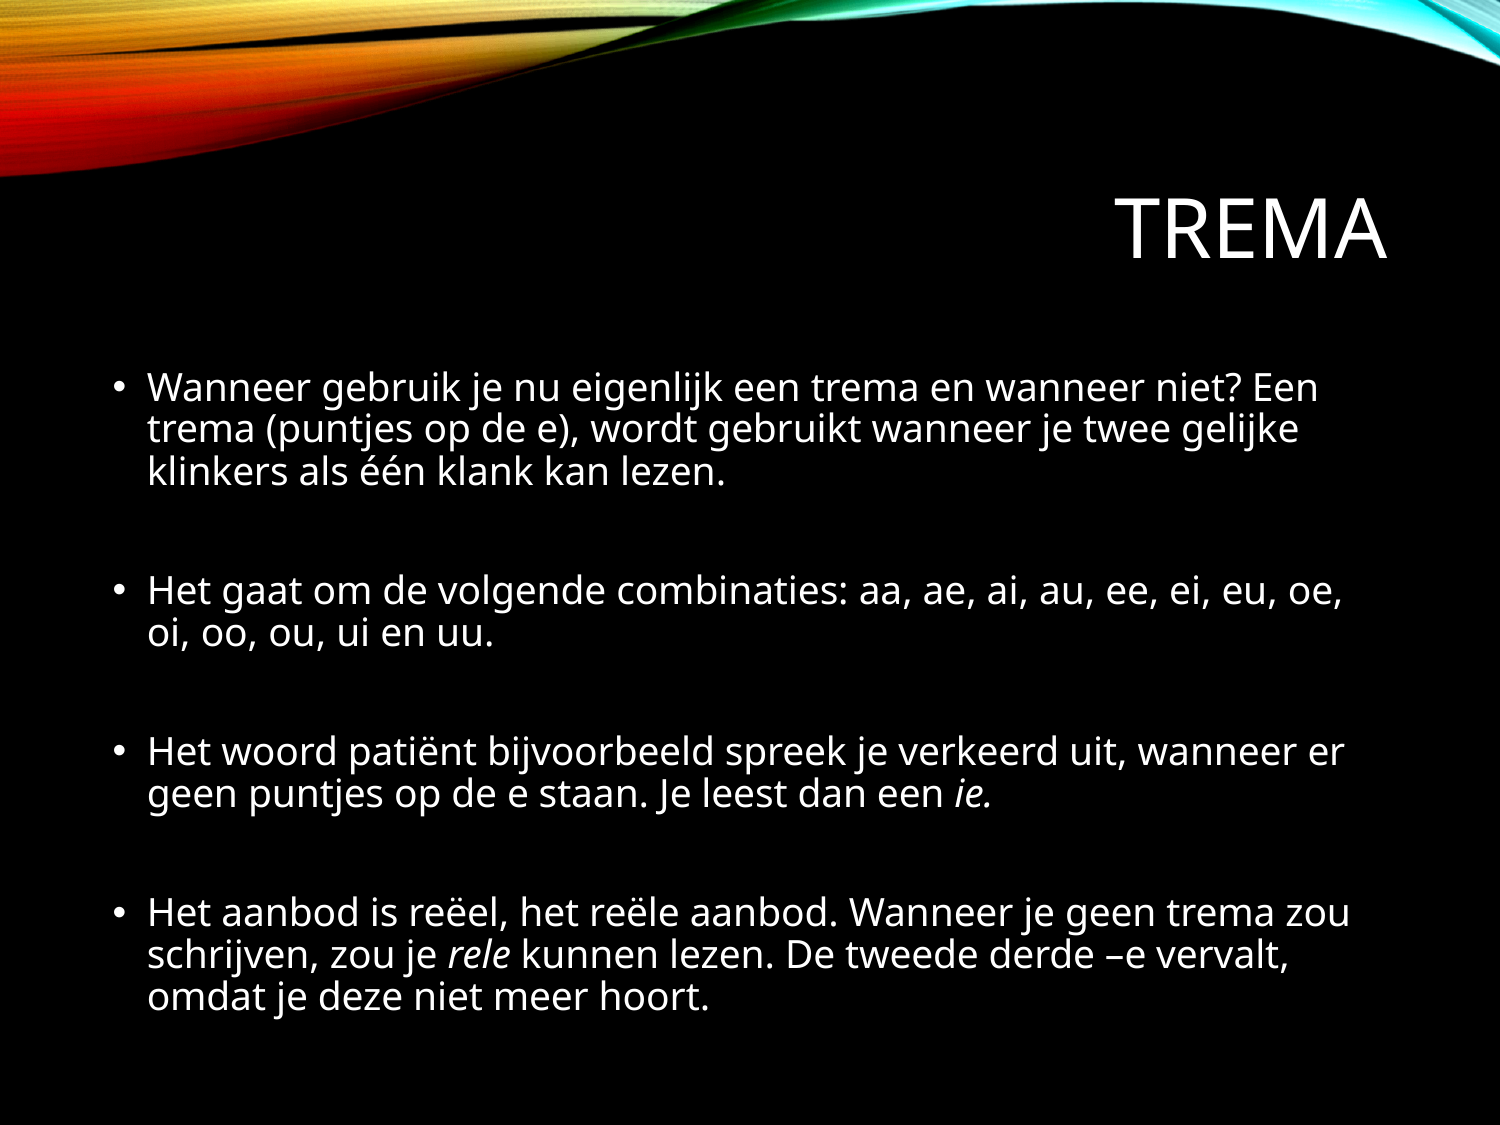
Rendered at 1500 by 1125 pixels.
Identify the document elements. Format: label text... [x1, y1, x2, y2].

title Trema [356, 125, 1403, 338]
picture [0, 0, 1500, 178]
list Wanneer gebruik je nu eigenlijk een trema en wanneer niet? Een trema (puntjes op de e), wordt gebruikt wanneer je twee gelijke klinkers als één klank kan lezen. Het gaat om de volgende combinaties: aa, ae, ai, au, ee, ei, eu, oe, oi, oo, ou, ui en uu. Het woord patiënt bijvoorbeeld spreek je verkeerd uit, wanneer er geen puntjes op de e staan. Je leest dan een ie. Het aanbod is reëel, het reële aanbod. Wanneer je geen trema zou schrijven, zou je rele kunnen lezen. De tweede derde –e vervalt, omdat je deze niet meer hoort. [97, 360, 1403, 1028]
